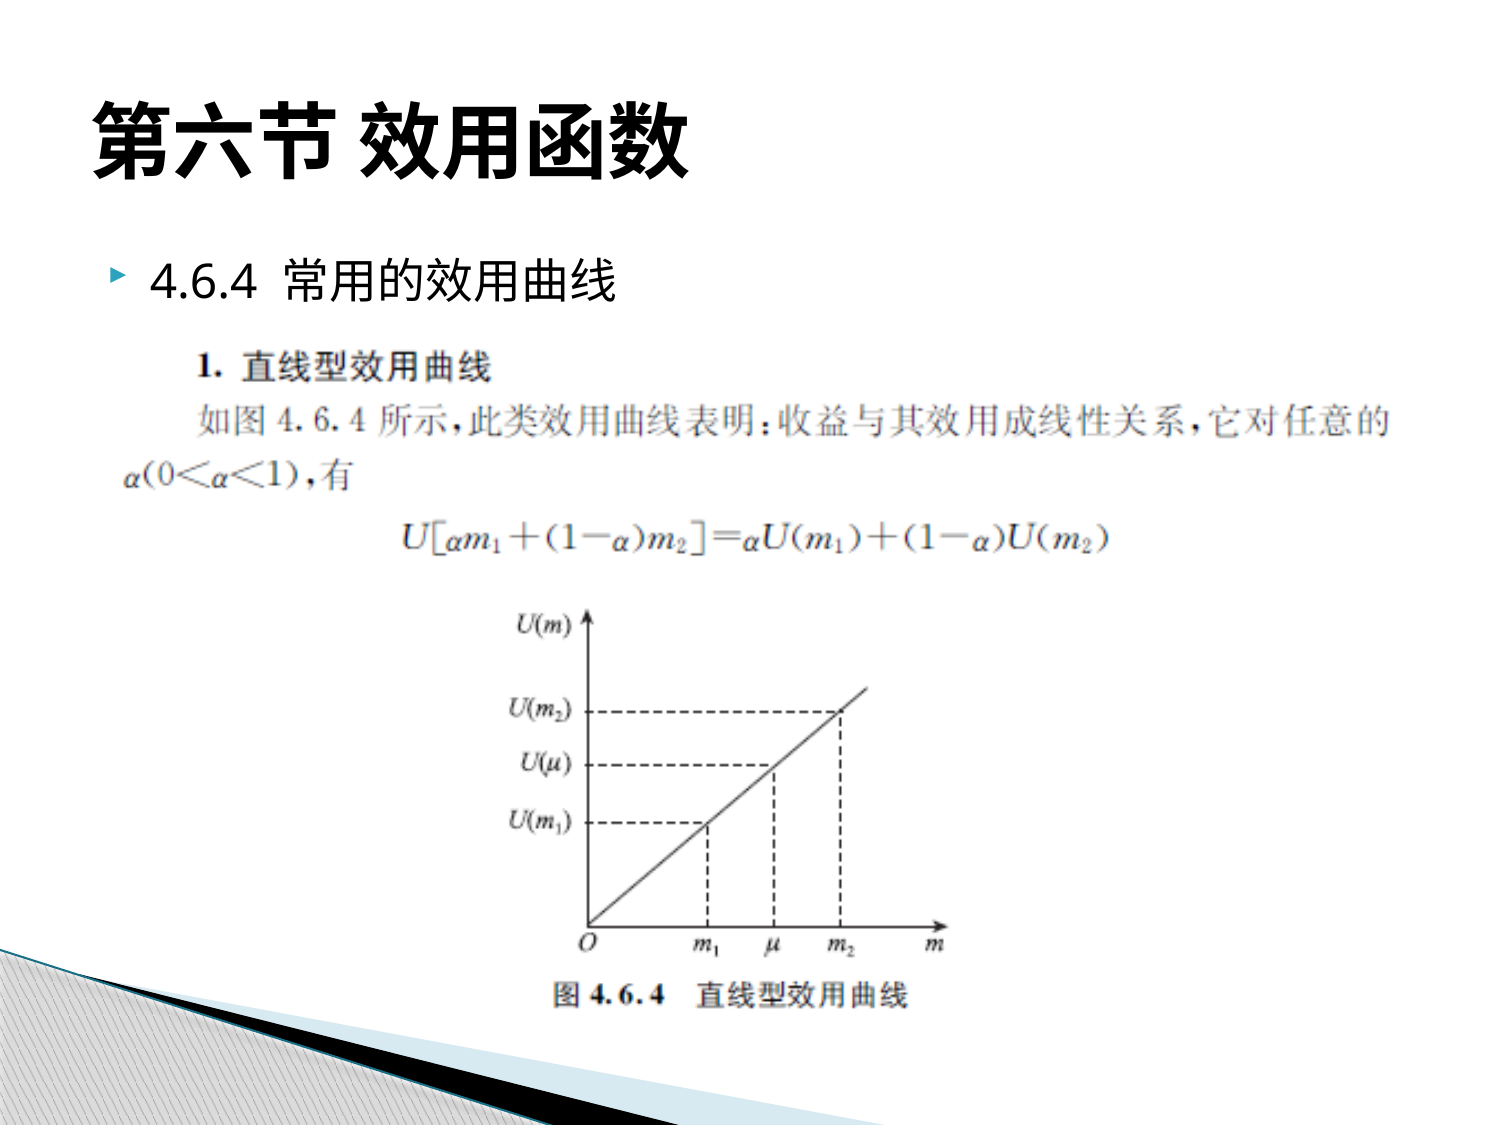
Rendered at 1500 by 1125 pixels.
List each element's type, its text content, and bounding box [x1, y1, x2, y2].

picture [456, 585, 1009, 1033]
title 第六节 效用函数 [75, 45, 1425, 233]
list 4.6.4 常用的效用曲线 [75, 243, 1425, 986]
picture [93, 339, 1399, 563]
